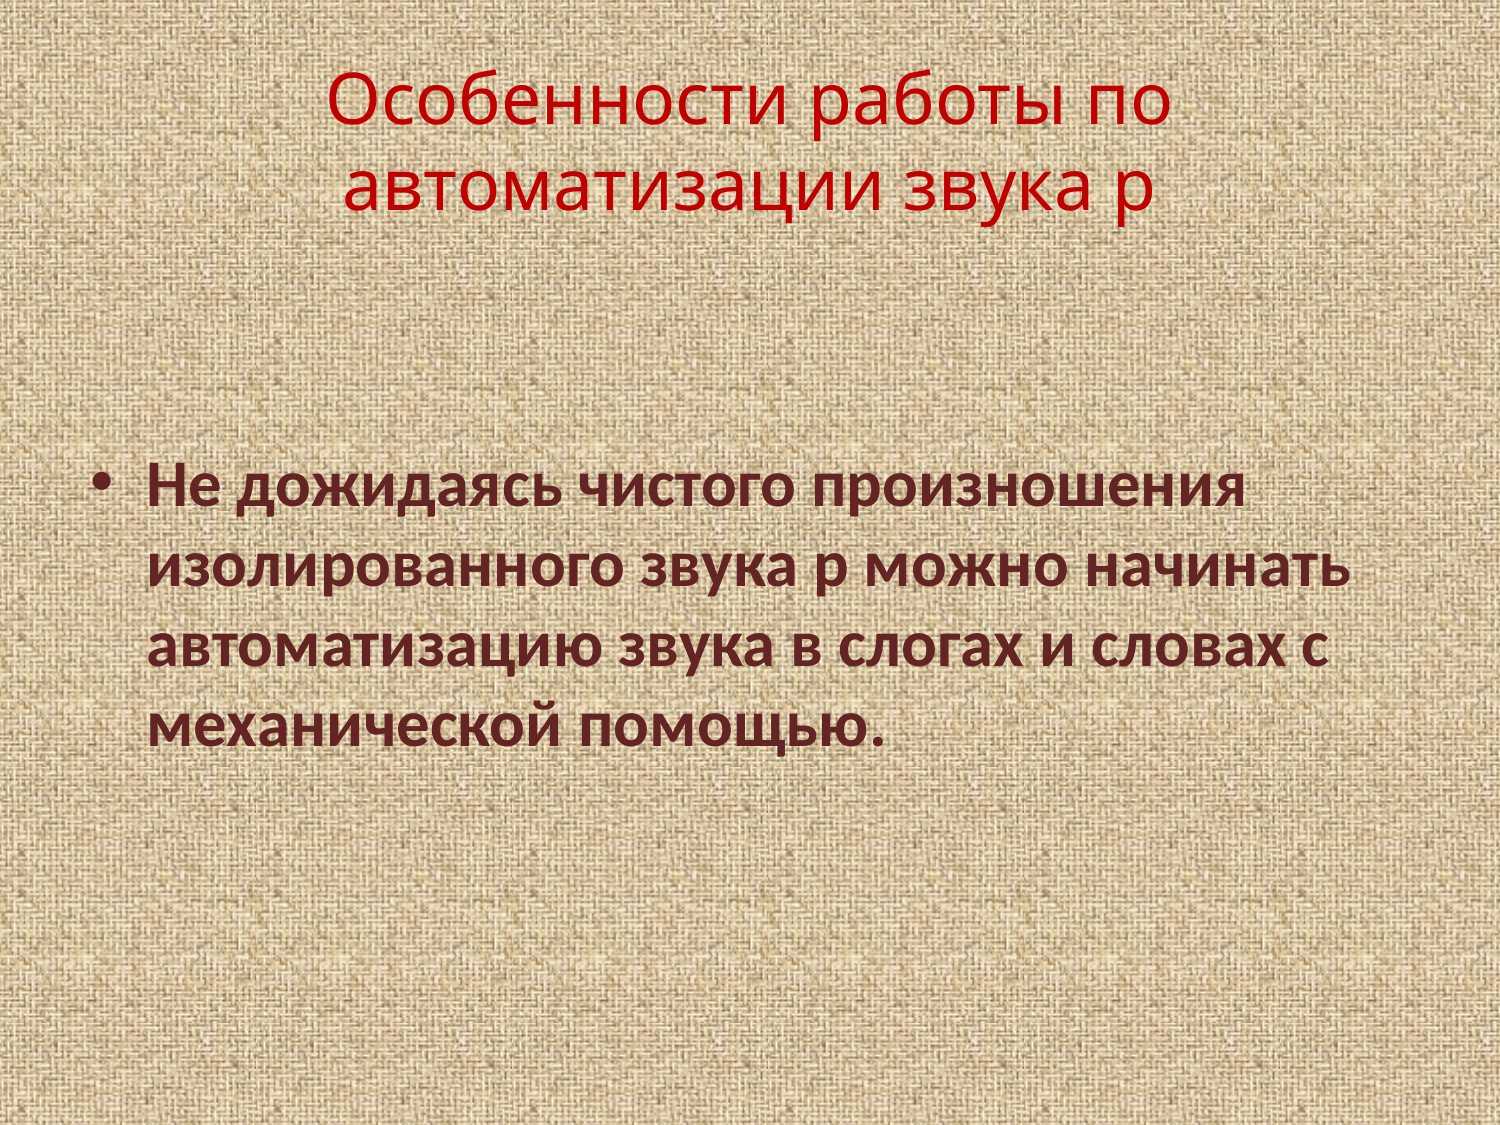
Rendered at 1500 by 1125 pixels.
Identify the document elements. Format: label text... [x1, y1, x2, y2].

list Не дожидаясь чистого произношения изолированного звука р можно начинать автоматизацию звука в слогах и словах с механической помощью. [75, 432, 1425, 1005]
title Особенности работы по автоматизации звука р [75, 45, 1425, 233]
